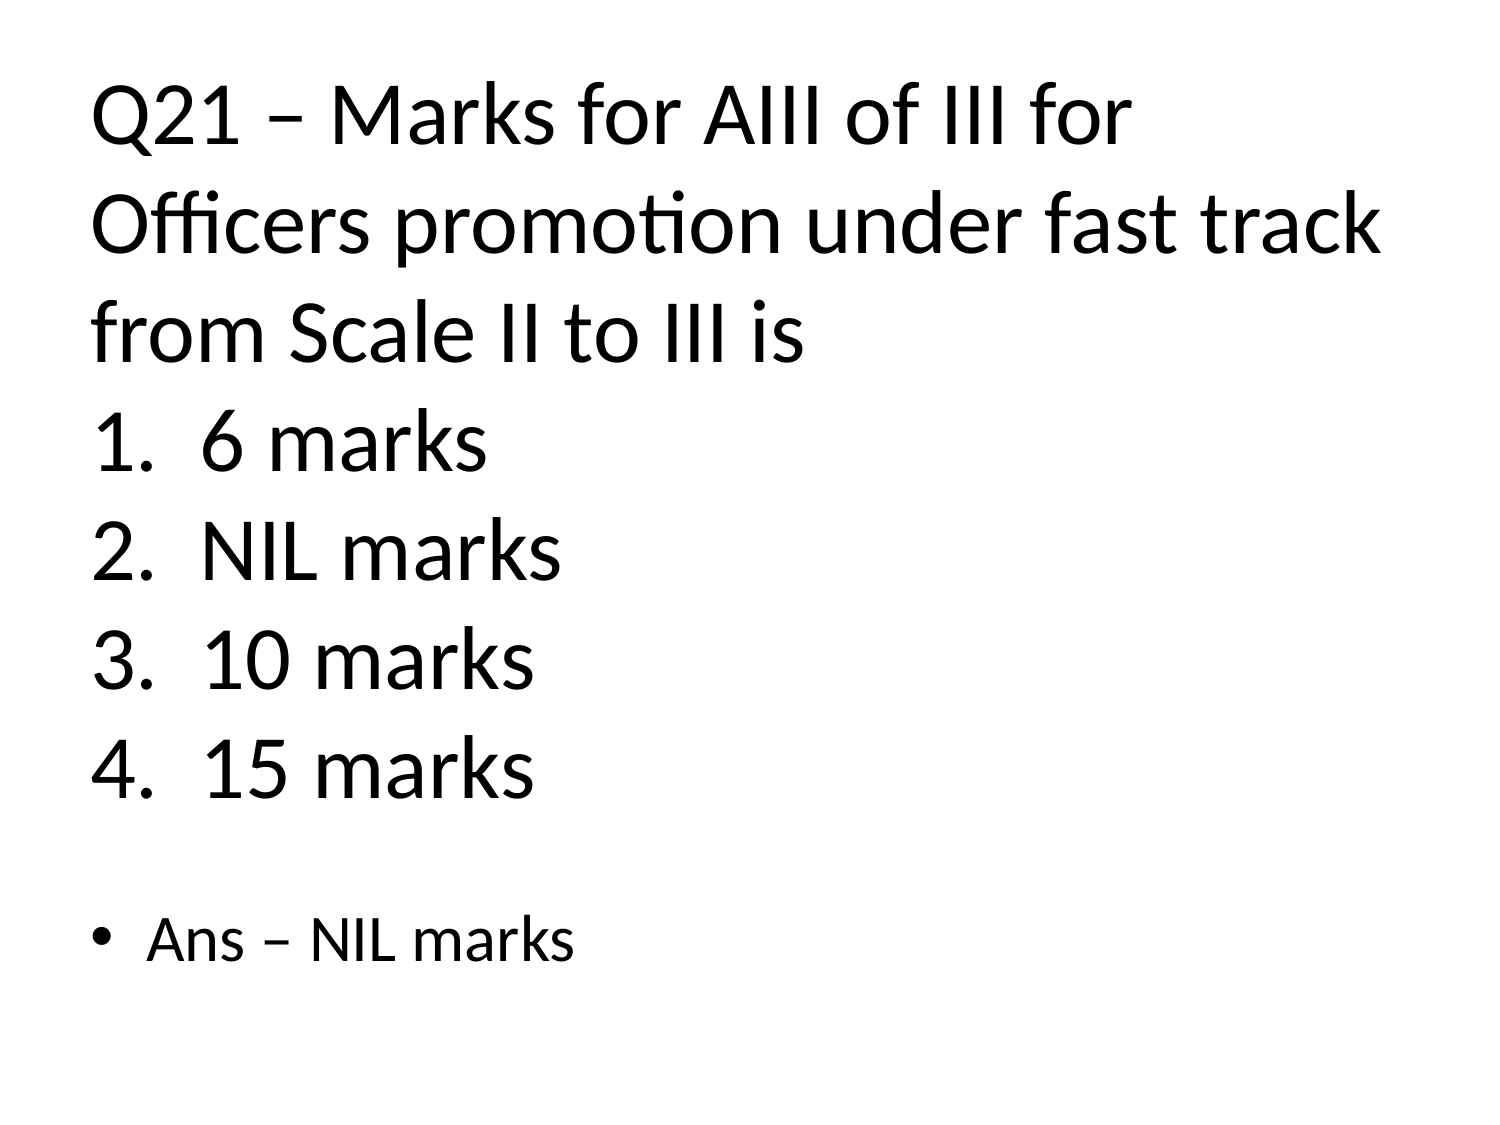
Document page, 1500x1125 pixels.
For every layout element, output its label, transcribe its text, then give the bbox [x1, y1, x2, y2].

list Ans – NIL marks [75, 887, 1425, 1005]
title Q21 – Marks for AIII of III for Officers promotion under fast track from Scale II to III is 1. 6 marks 2. NIL marks 3. 10 marks 4. 15 marks [75, 45, 1425, 825]
